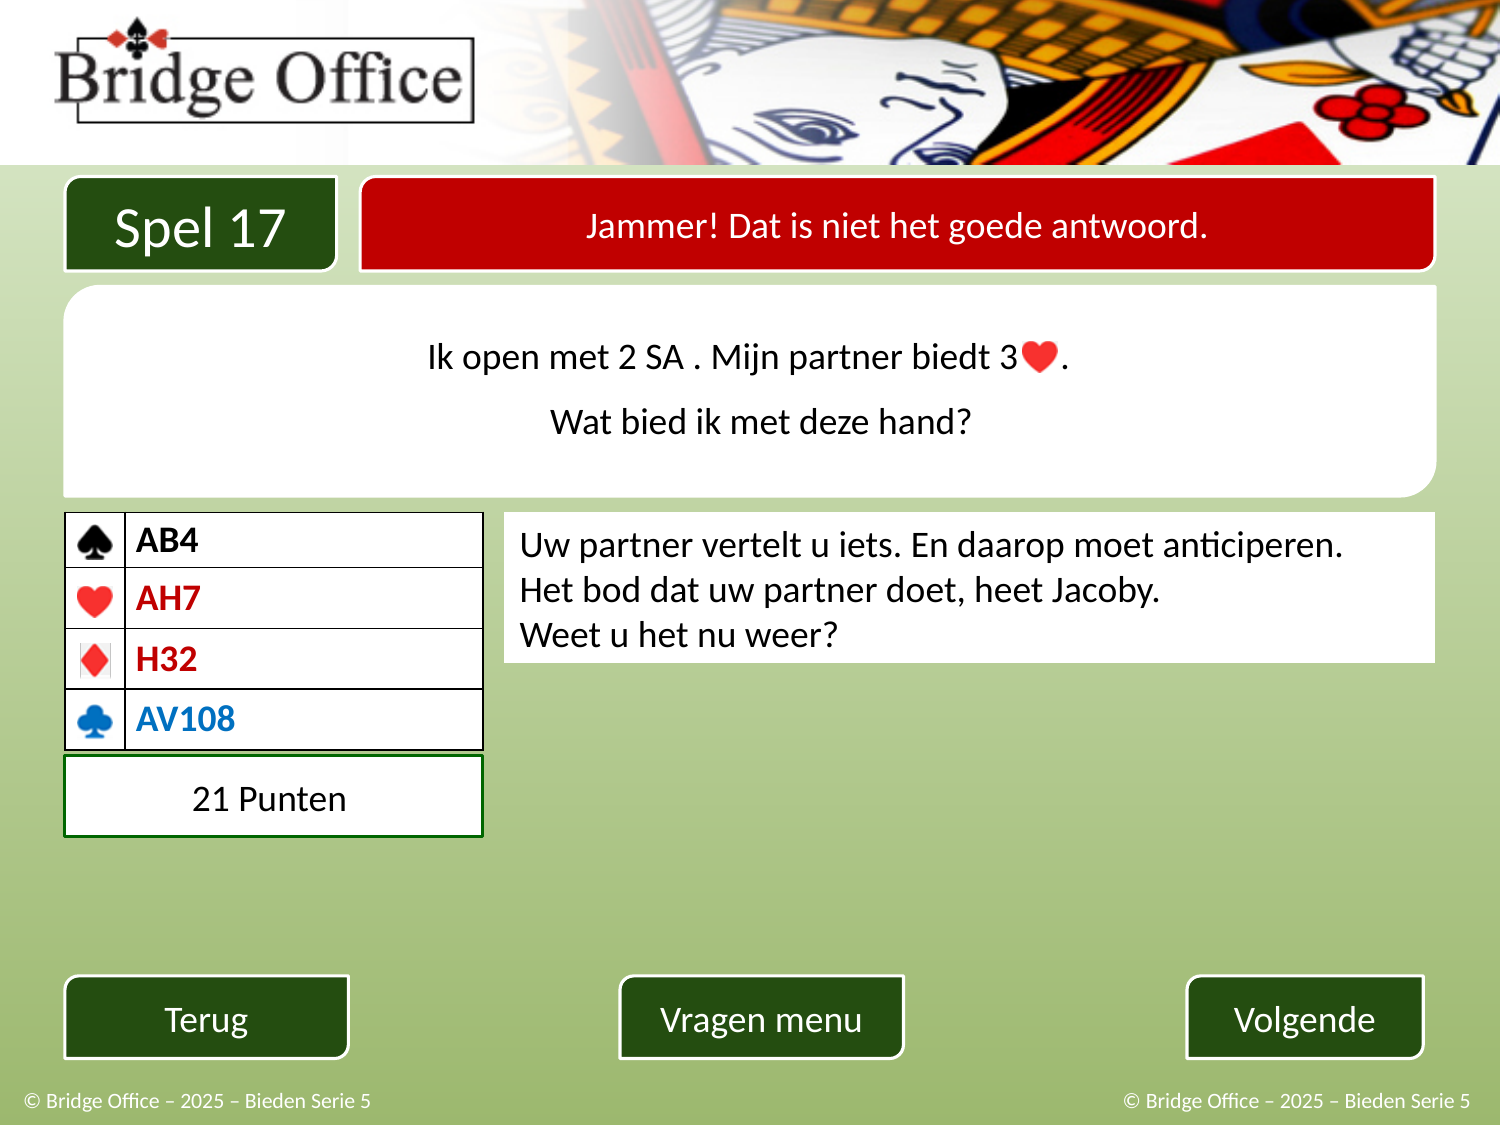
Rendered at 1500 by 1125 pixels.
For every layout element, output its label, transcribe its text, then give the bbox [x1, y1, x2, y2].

table_header [66, 513, 124, 567]
text_box Volgende [1185, 974, 1425, 1061]
text_box [63, 284, 1437, 498]
text_box Jammer! Dat is niet het goede antwoord. [358, 179, 1437, 273]
picture [77, 703, 114, 740]
picture [77, 585, 114, 618]
text_box Vragen menu [618, 974, 906, 1061]
text_box Wat bied ik met deze hand? [528, 389, 995, 450]
text_box 21 Punten [63, 754, 484, 838]
text_box Spel 17 [63, 179, 339, 273]
table_cell [66, 690, 124, 749]
text_box © Bridge Office – 2025 – Bieden Serie 5 [8, 1079, 393, 1121]
picture [77, 524, 114, 561]
text_box Uw partner vertelt u iets. En daarop moet anticiperen. Het bod dat uw partner doet, heet Jacoby. Weet u het nu weer? [504, 512, 1435, 663]
table_cell AH7 [126, 568, 482, 628]
text_box Terug [63, 974, 350, 1061]
text_box Ik open met 2 SA . Mijn partner biedt 3 . [394, 324, 1104, 385]
text_box © Bridge Office – 2025 – Bieden Serie 5 [1107, 1079, 1500, 1121]
picture [0, 0, 1500, 166]
picture [1022, 341, 1059, 373]
table_cell H32 [126, 629, 482, 688]
table_cell AV108 [126, 690, 482, 749]
picture [77, 643, 114, 679]
table_header AB4 [126, 513, 482, 567]
table_cell [66, 568, 124, 628]
table_cell [66, 629, 124, 688]
